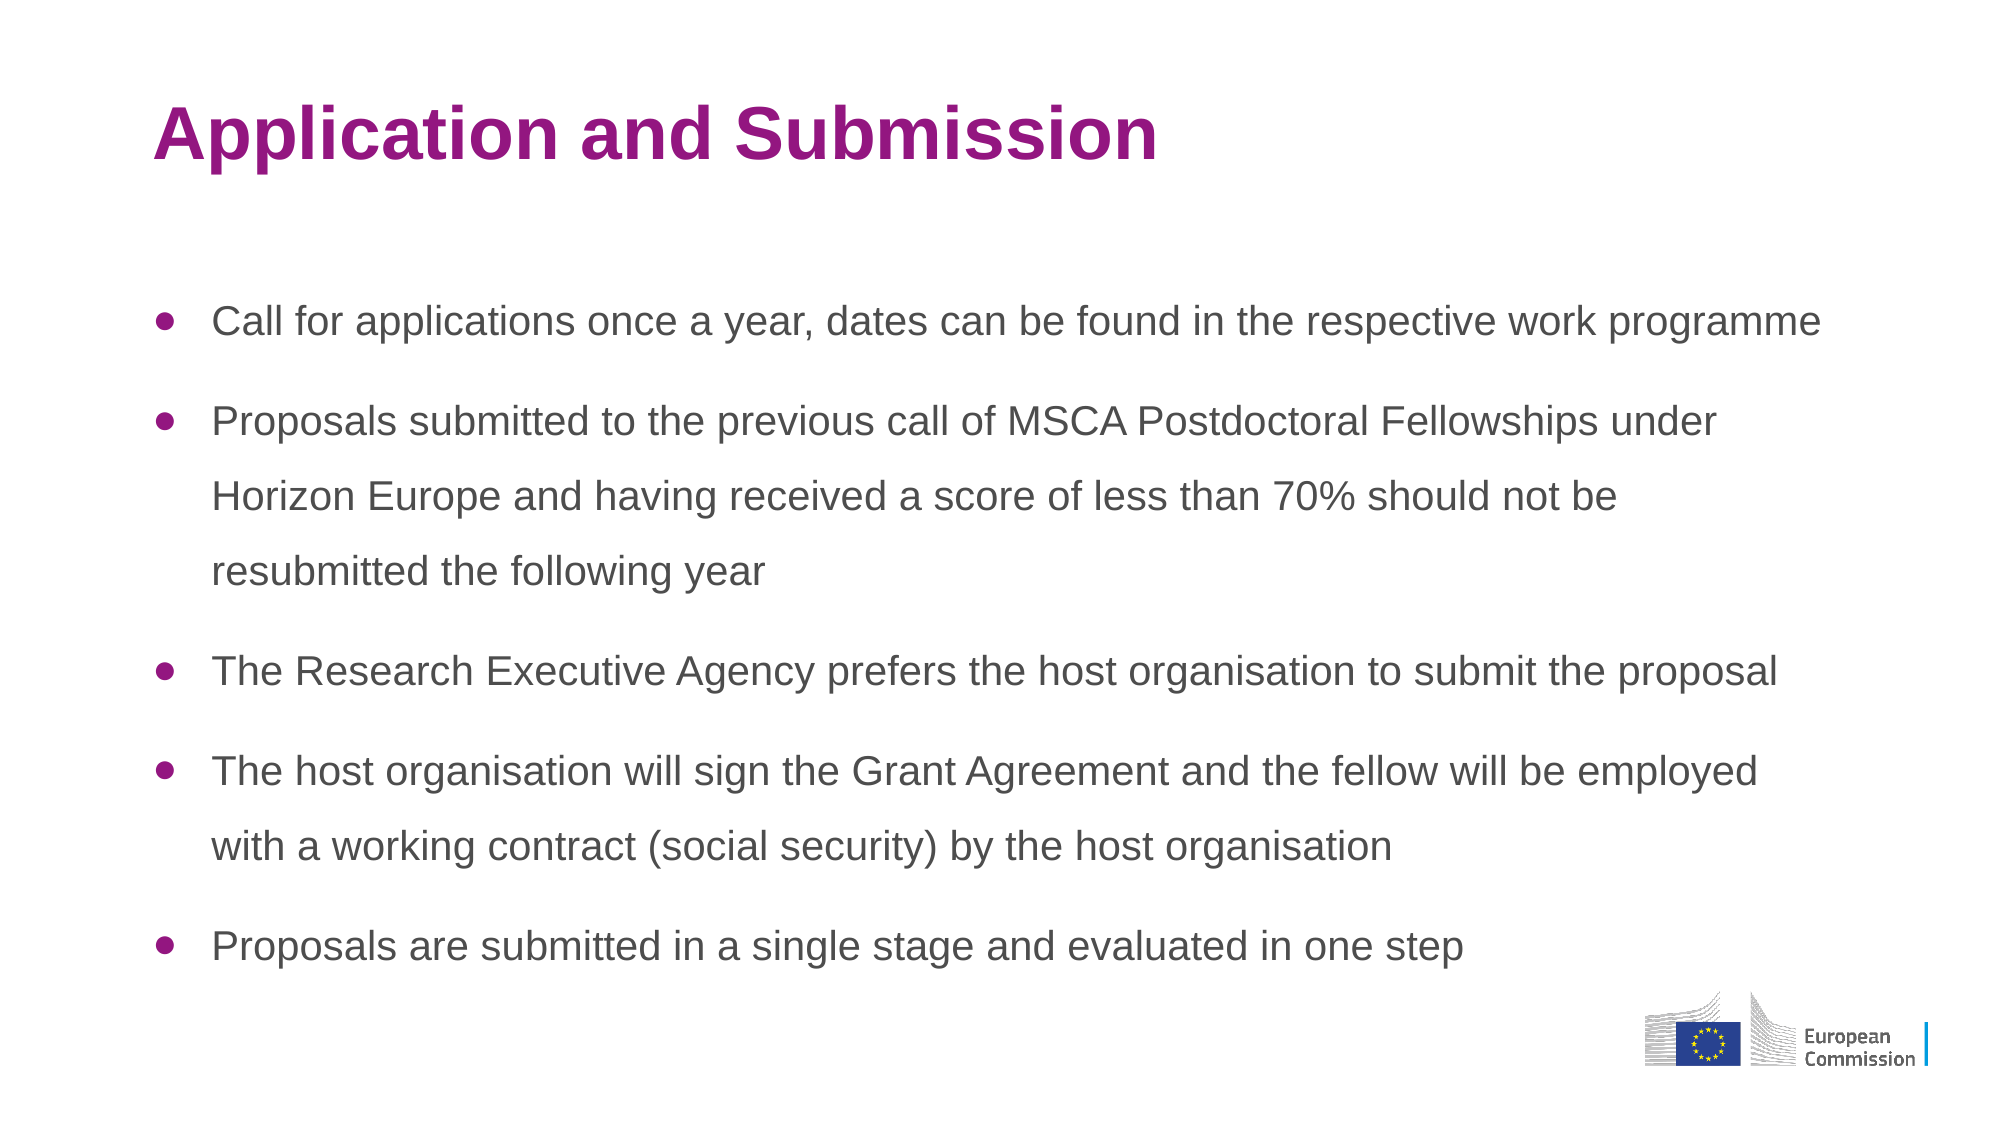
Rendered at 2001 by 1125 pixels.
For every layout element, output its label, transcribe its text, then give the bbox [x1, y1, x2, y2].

picture [1645, 991, 1928, 1066]
list Call for applications once a year, dates can be found in the respective work programme Proposals submitted to the previous call of MSCA Postdoctoral Fellowships under Horizon Europe and having received a score of less than 70% should not be resubmitted the following year The Research Executive Agency prefers the host organisation to submit the proposal The host organisation will sign the Grant Agreement and the fellow will be employed with a working contract (social security) by the host organisation Proposals are submitted in a single stage and evaluated in one step [137, 261, 1860, 941]
title Application and Submission [137, 76, 1863, 176]
